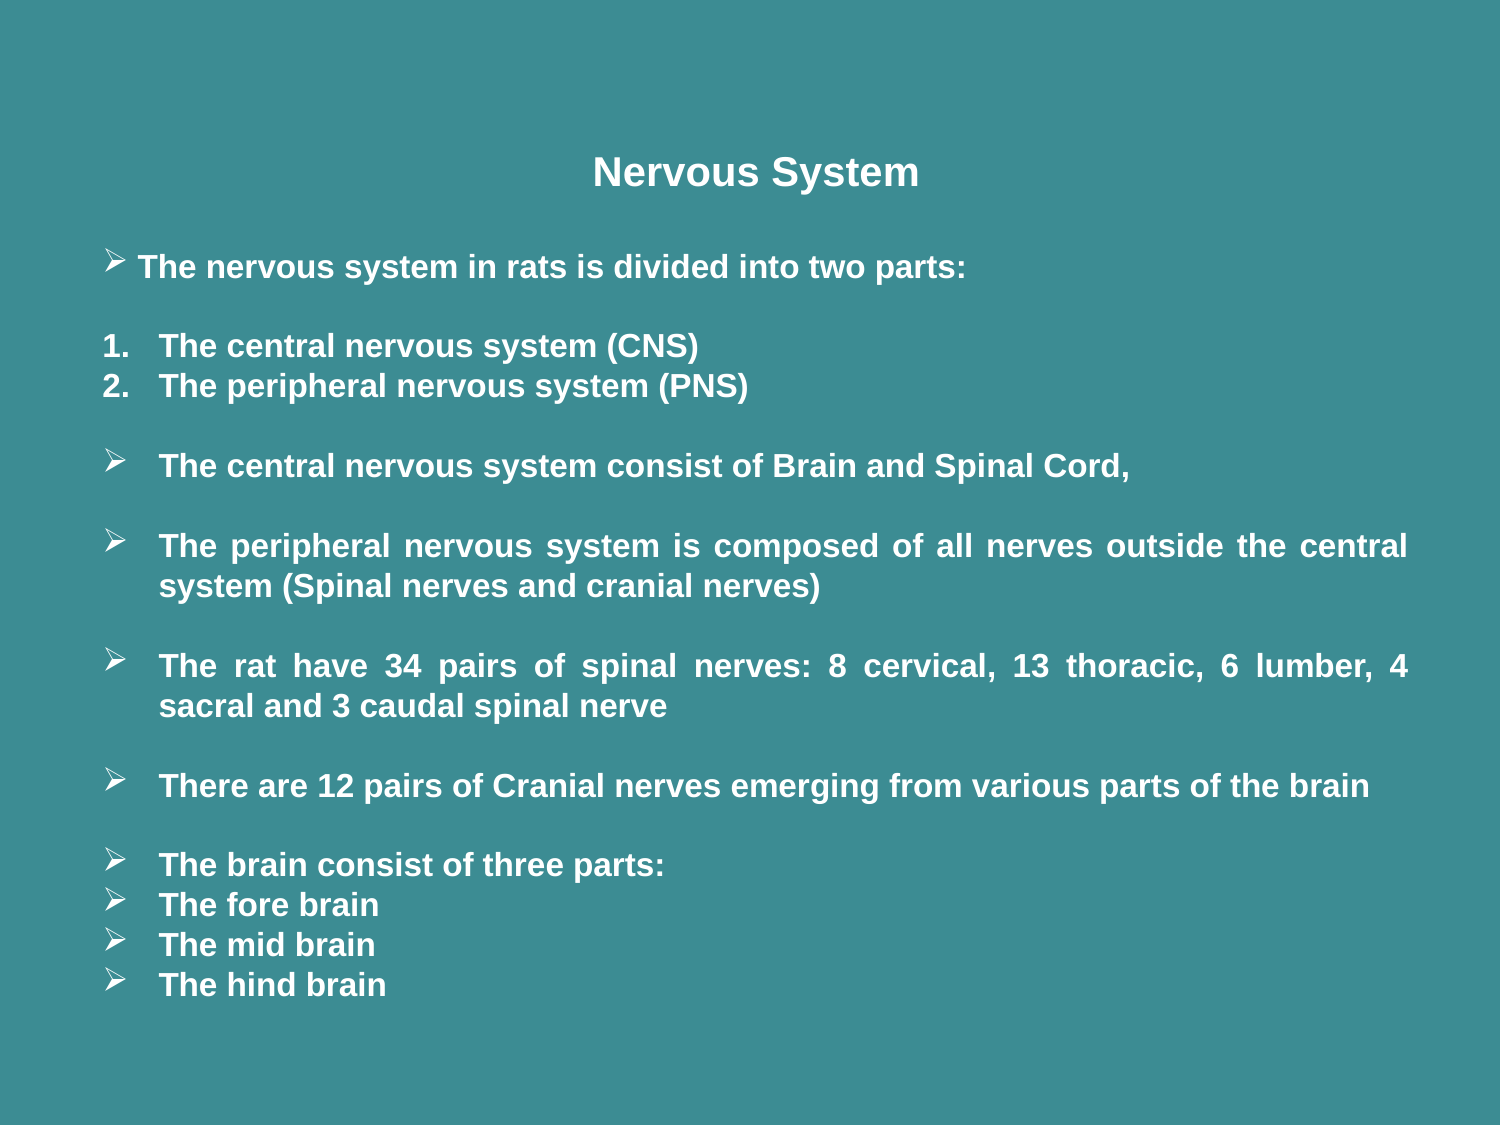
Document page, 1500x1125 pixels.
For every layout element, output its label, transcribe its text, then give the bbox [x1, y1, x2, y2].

text_box Nervous System The nervous system in rats is divided into two parts: The central nervous system (CNS) The peripheral nervous system (PNS) The central nervous system consist of Brain and Spinal Cord, The peripheral nervous system is composed of all nerves outside the central system (Spinal nerves and cranial nerves) The rat have 34 pairs of spinal nerves: 8 cervical, 13 thoracic, 6 lumber, 4 sacral and 3 caudal spinal nerve There are 12 pairs of Cranial nerves emerging from various parts of the brain The brain consist of three parts: The fore brain The mid brain The hind brain [87, 137, 1425, 1051]
